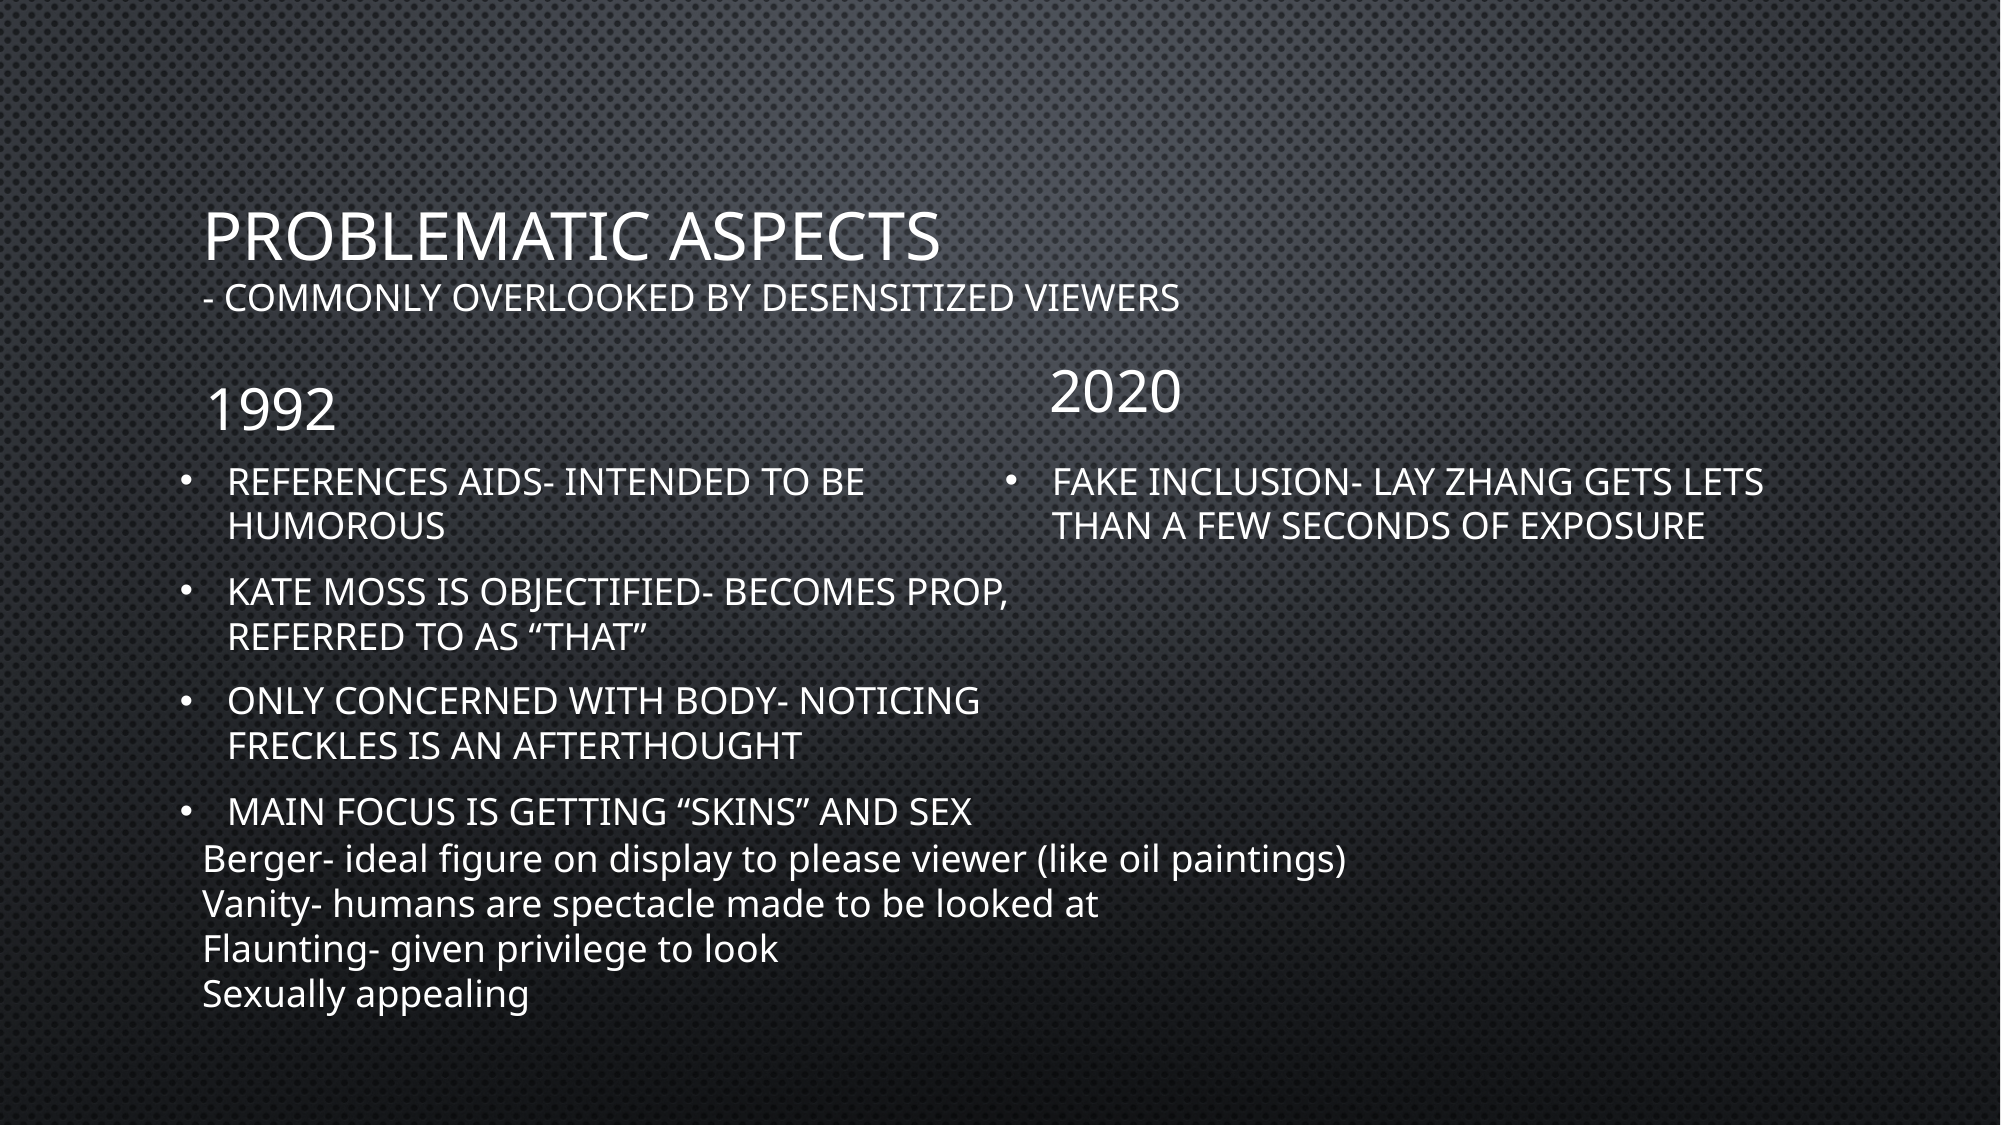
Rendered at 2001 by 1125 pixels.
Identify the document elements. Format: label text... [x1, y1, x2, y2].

list References AIDS- intended to be humorous Kate Moss Is objectified- becomes prop, referred to as “that” Only concerned with body- noticing freckles is an afterthought Main focus is getting “skins” and sex [164, 450, 989, 868]
list Fake inclusion- Lay Zhang gets lets than a few seconds of exposure [989, 450, 1790, 828]
list 1992 [190, 355, 943, 450]
list 2020 [1034, 337, 1790, 432]
title Problematic Aspects - commonly overlooked by desensitized viewers [187, 99, 1813, 413]
text_box Berger- ideal figure on display to please viewer (like oil paintings) Vanity- humans are spectacle made to be looked at Flaunting- given privilege to look Sexually appealing [187, 828, 1813, 1023]
